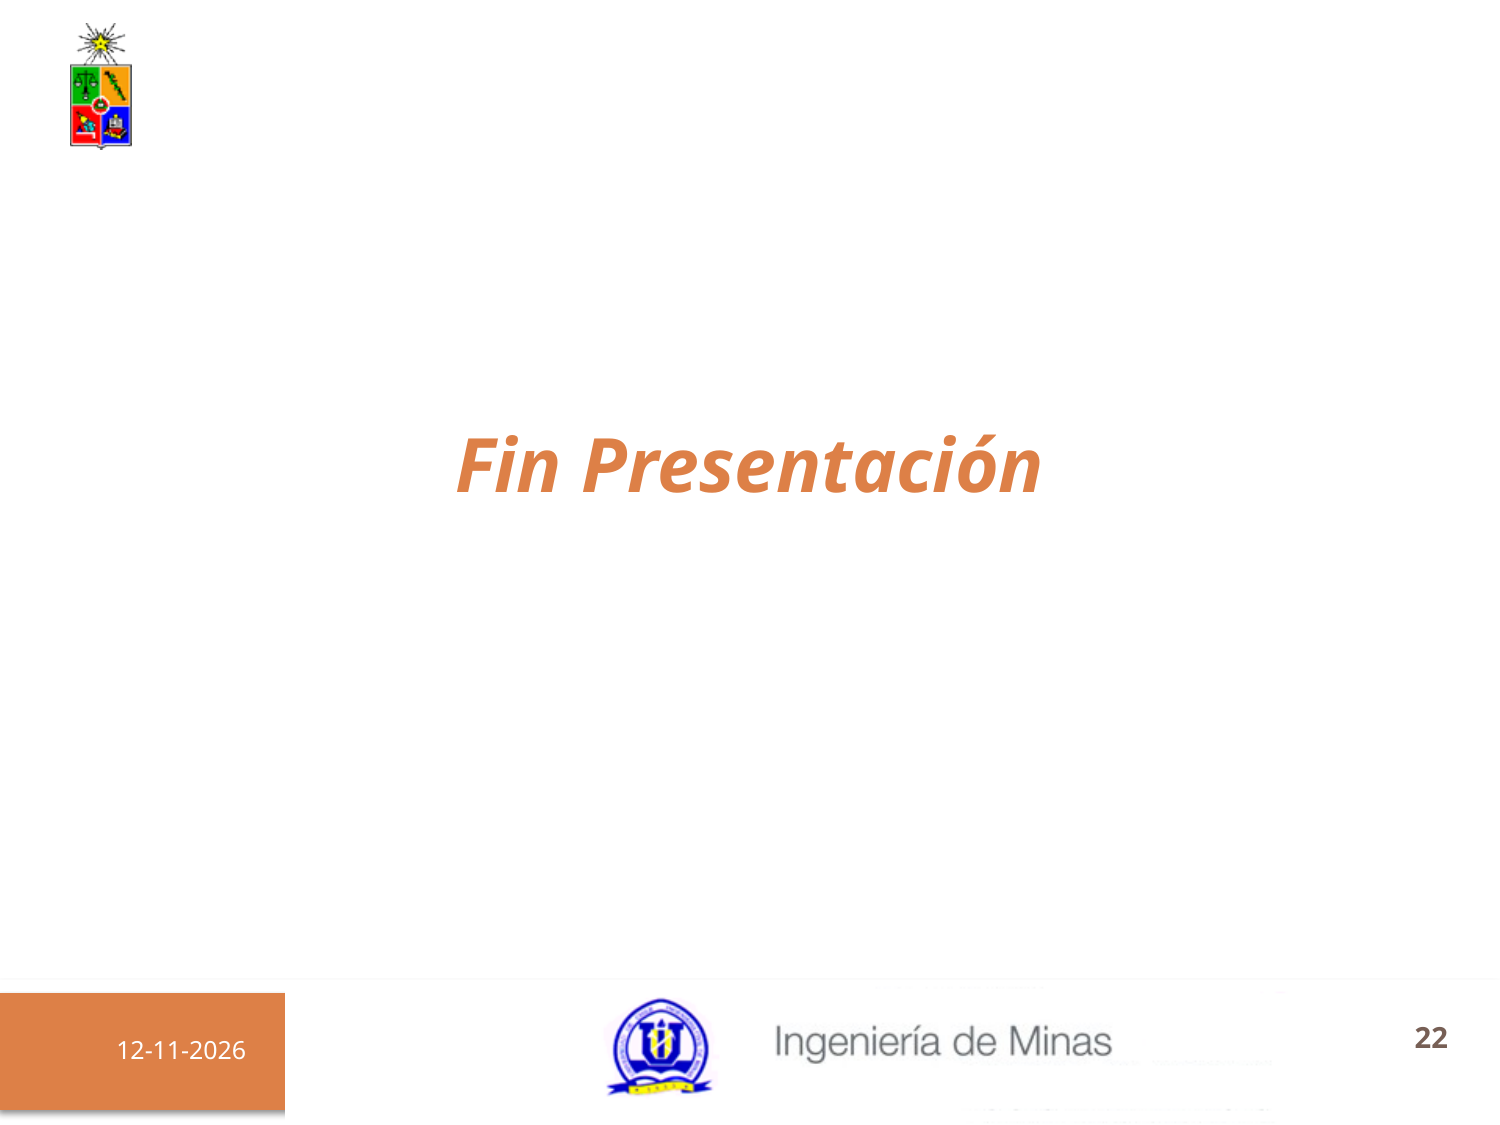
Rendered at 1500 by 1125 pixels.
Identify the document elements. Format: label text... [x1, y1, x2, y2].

picture [285, 980, 1500, 1125]
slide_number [12, 995, 279, 1108]
text_box Fin Presentación [81, 410, 1418, 515]
picture [69, 23, 132, 151]
